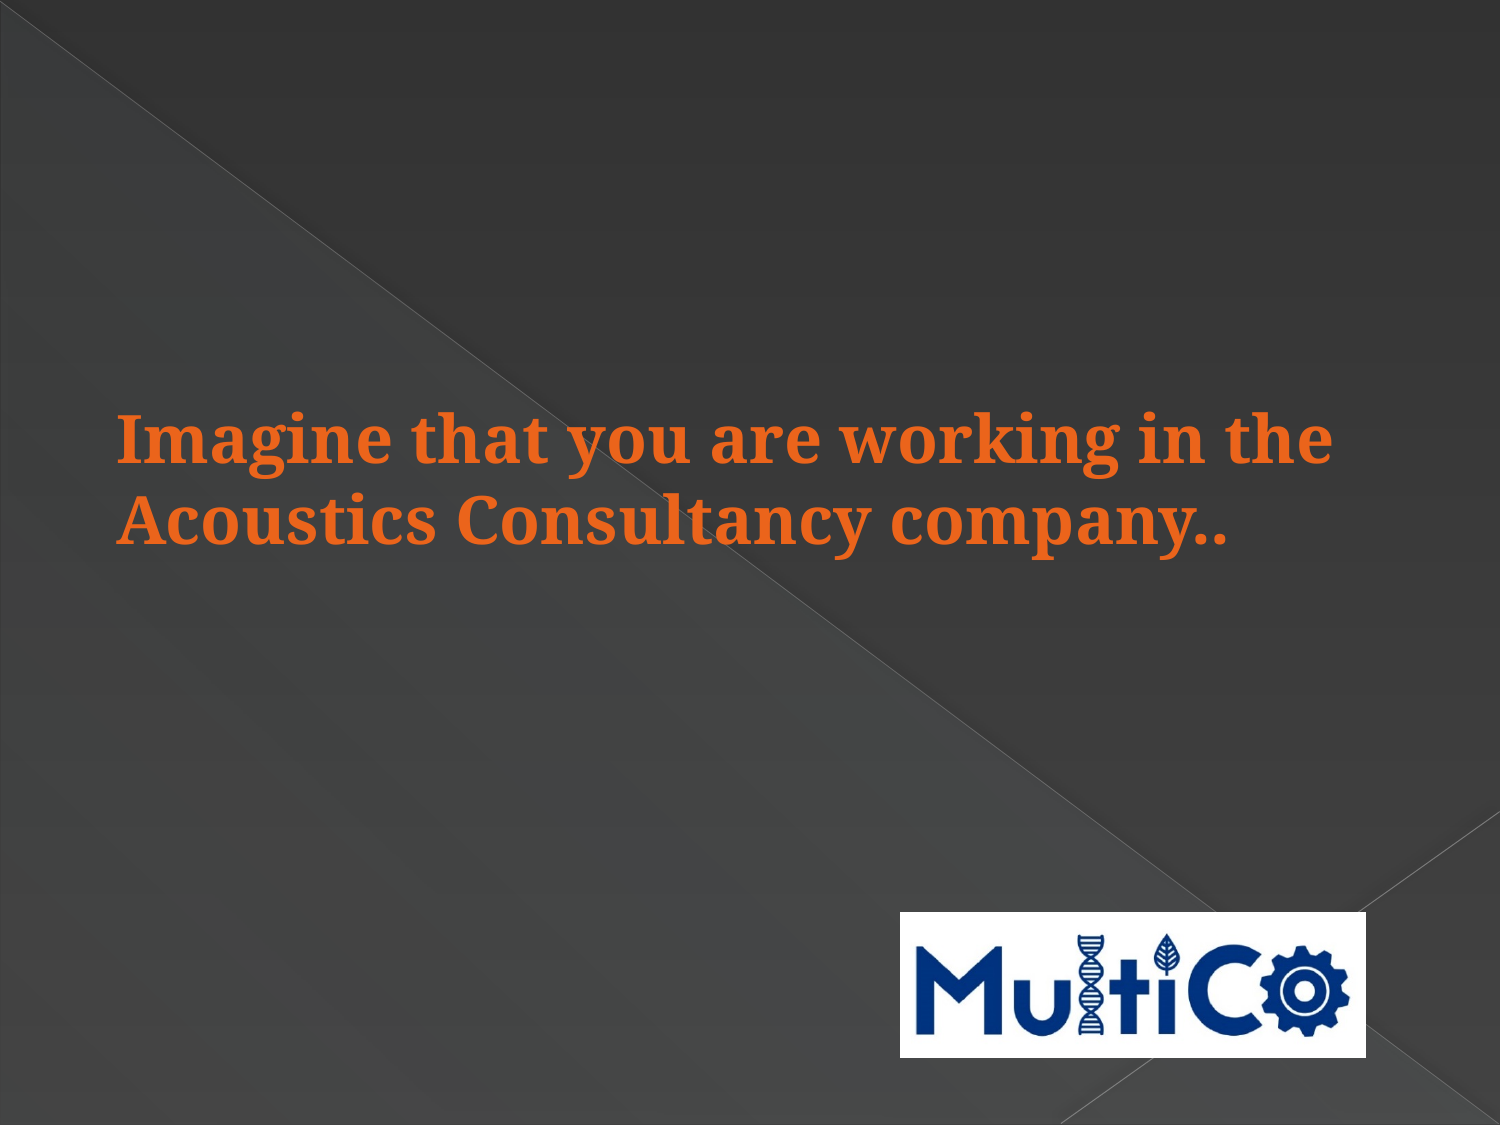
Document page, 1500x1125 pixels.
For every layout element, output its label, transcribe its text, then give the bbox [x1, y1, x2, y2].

picture [899, 912, 1366, 1059]
title Imagine that you are working in the Acoustics Consultancy company.. [37, 362, 1388, 592]
